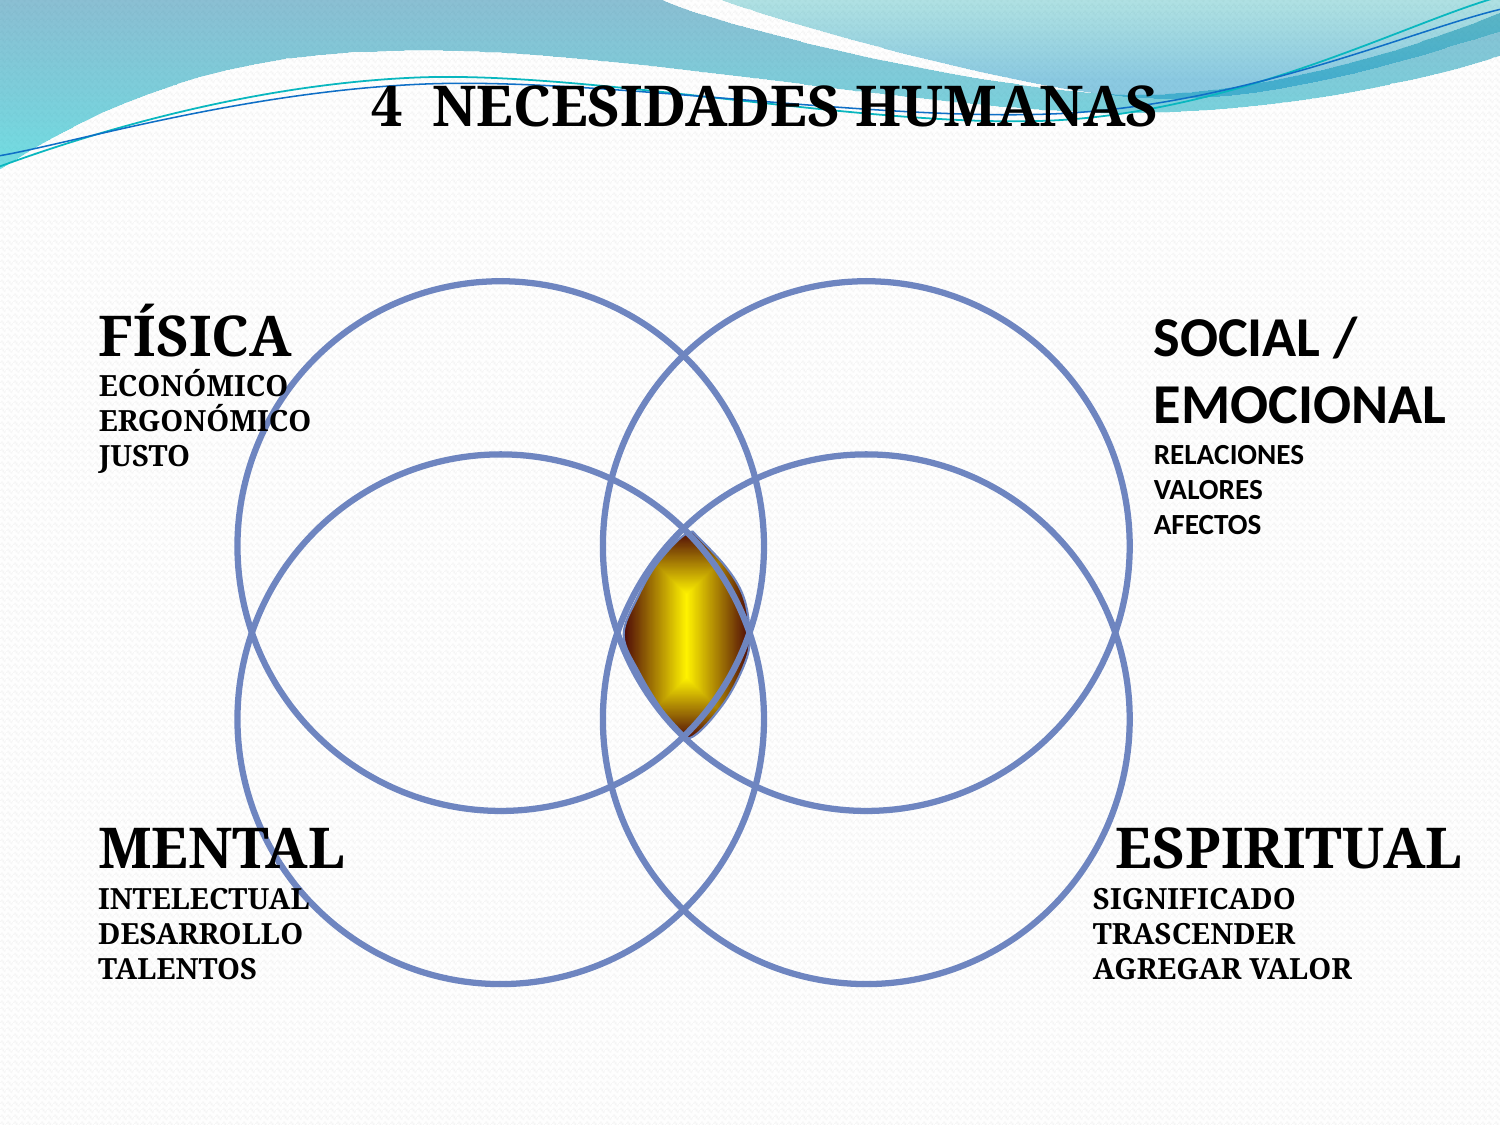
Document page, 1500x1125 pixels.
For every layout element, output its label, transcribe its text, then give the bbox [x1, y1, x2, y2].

text_box 4 NECESIDADES HUMANAS [356, 62, 1174, 145]
text_box MENTAL INTELECTUAL DESARROLLO TALENTOS [83, 805, 360, 993]
text_box [237, 454, 764, 985]
text_box ESPIRITUAL SIGNIFICADO TRASCENDER AGREGAR VALOR [1078, 805, 1500, 993]
text_box SOCIAL / EMOCIONAL RELACIONES VALORES AFECTOS [1138, 292, 1462, 548]
text_box [684, 454, 1130, 985]
text_box [237, 281, 756, 632]
text_box [684, 281, 1130, 631]
text_box FÍSICA ECONÓMICO ERGONÓMICO JUSTO [84, 292, 327, 480]
